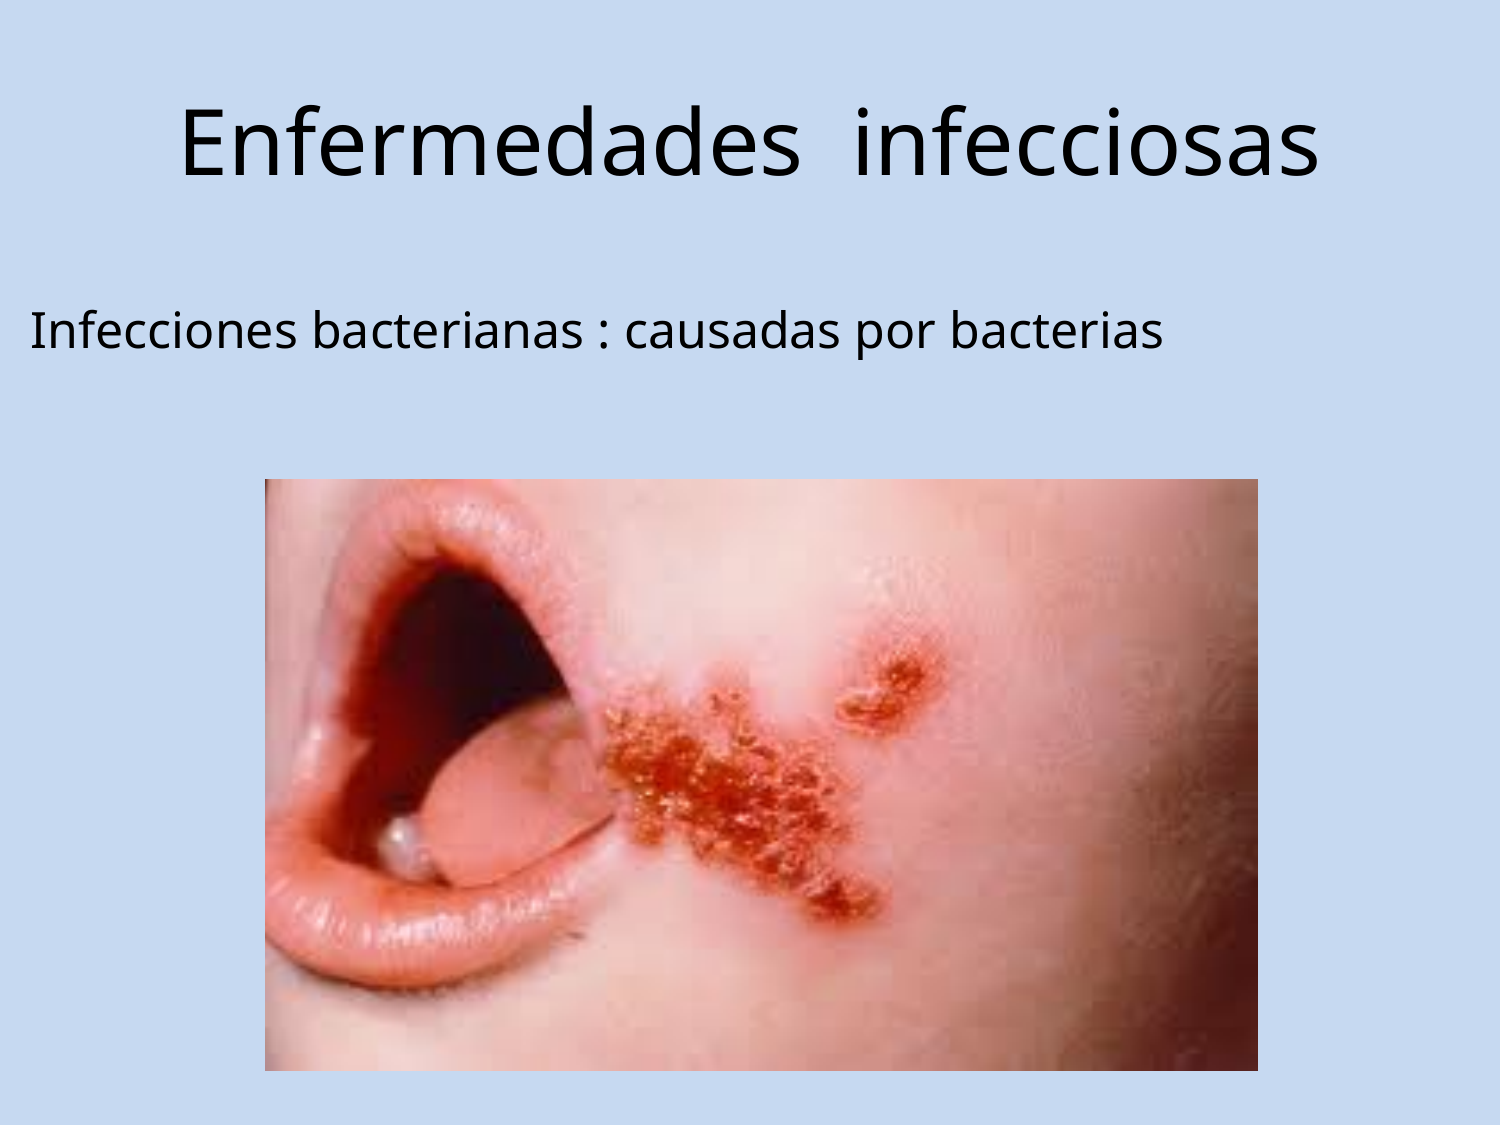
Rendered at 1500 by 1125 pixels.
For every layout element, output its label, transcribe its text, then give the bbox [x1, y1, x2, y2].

text_box Infecciones bacterianas : causadas por bacterias [15, 290, 1180, 366]
picture [265, 479, 1259, 1071]
title Enfermedades infecciosas [75, 45, 1425, 233]
